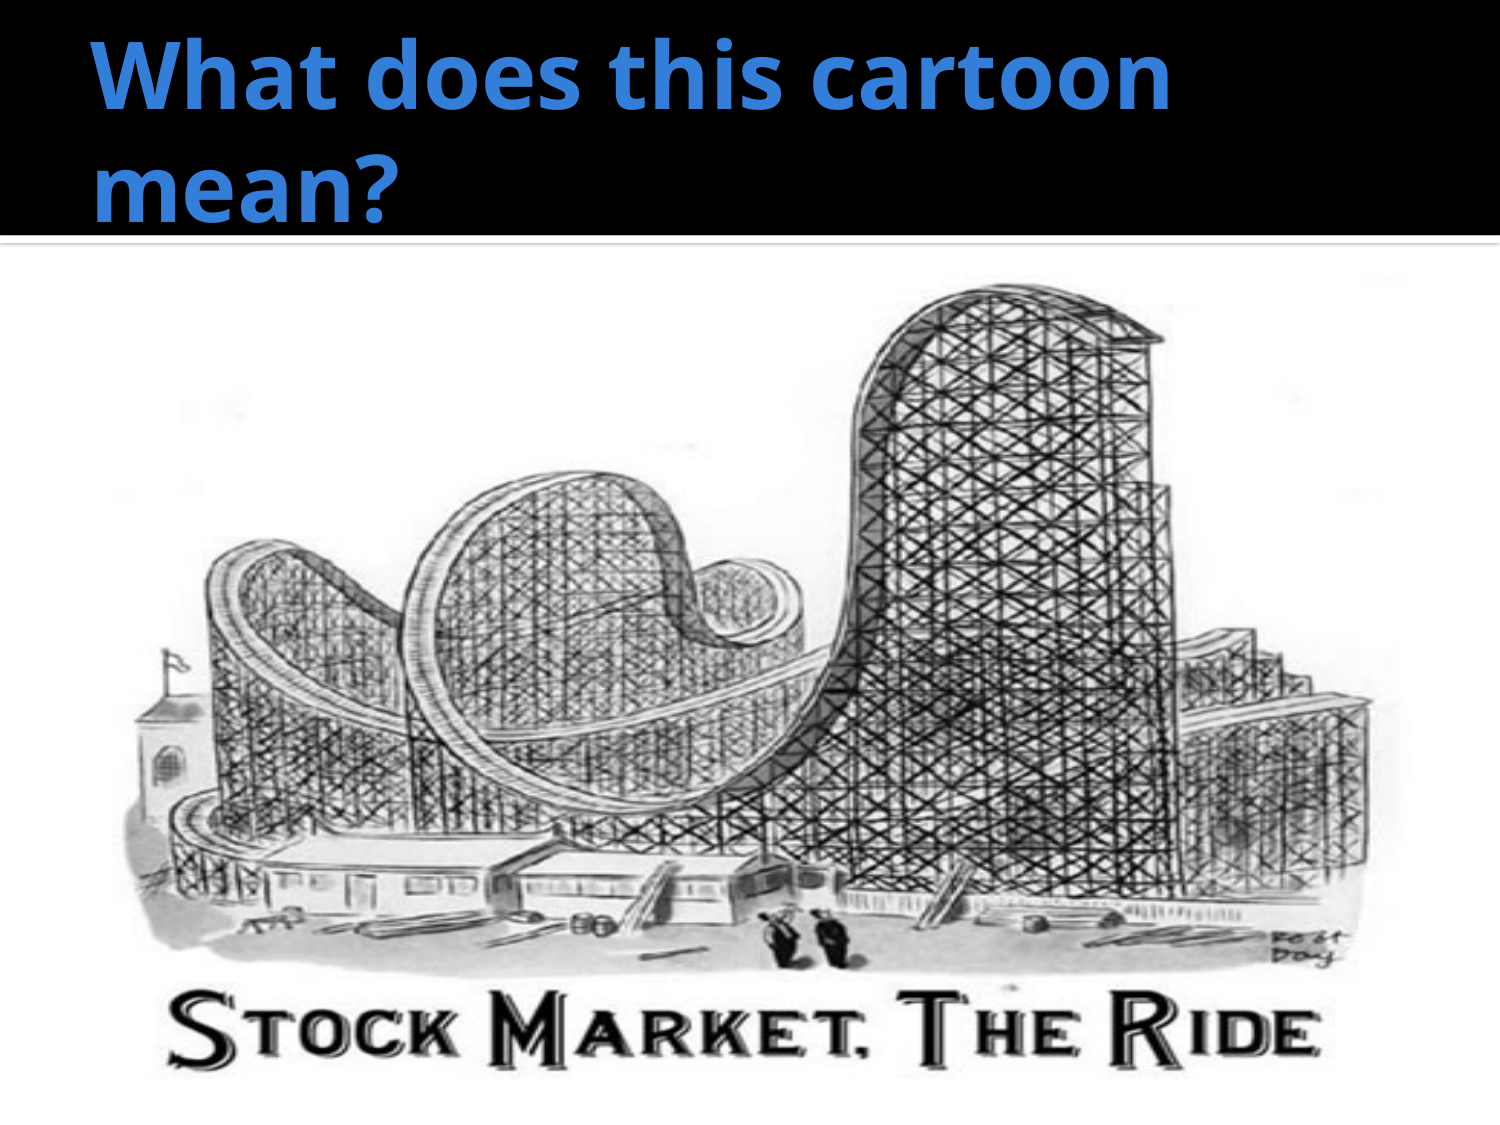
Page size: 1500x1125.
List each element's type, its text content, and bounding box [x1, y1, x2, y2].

title What does this cartoon mean? [75, 25, 1425, 231]
picture [112, 274, 1411, 1079]
